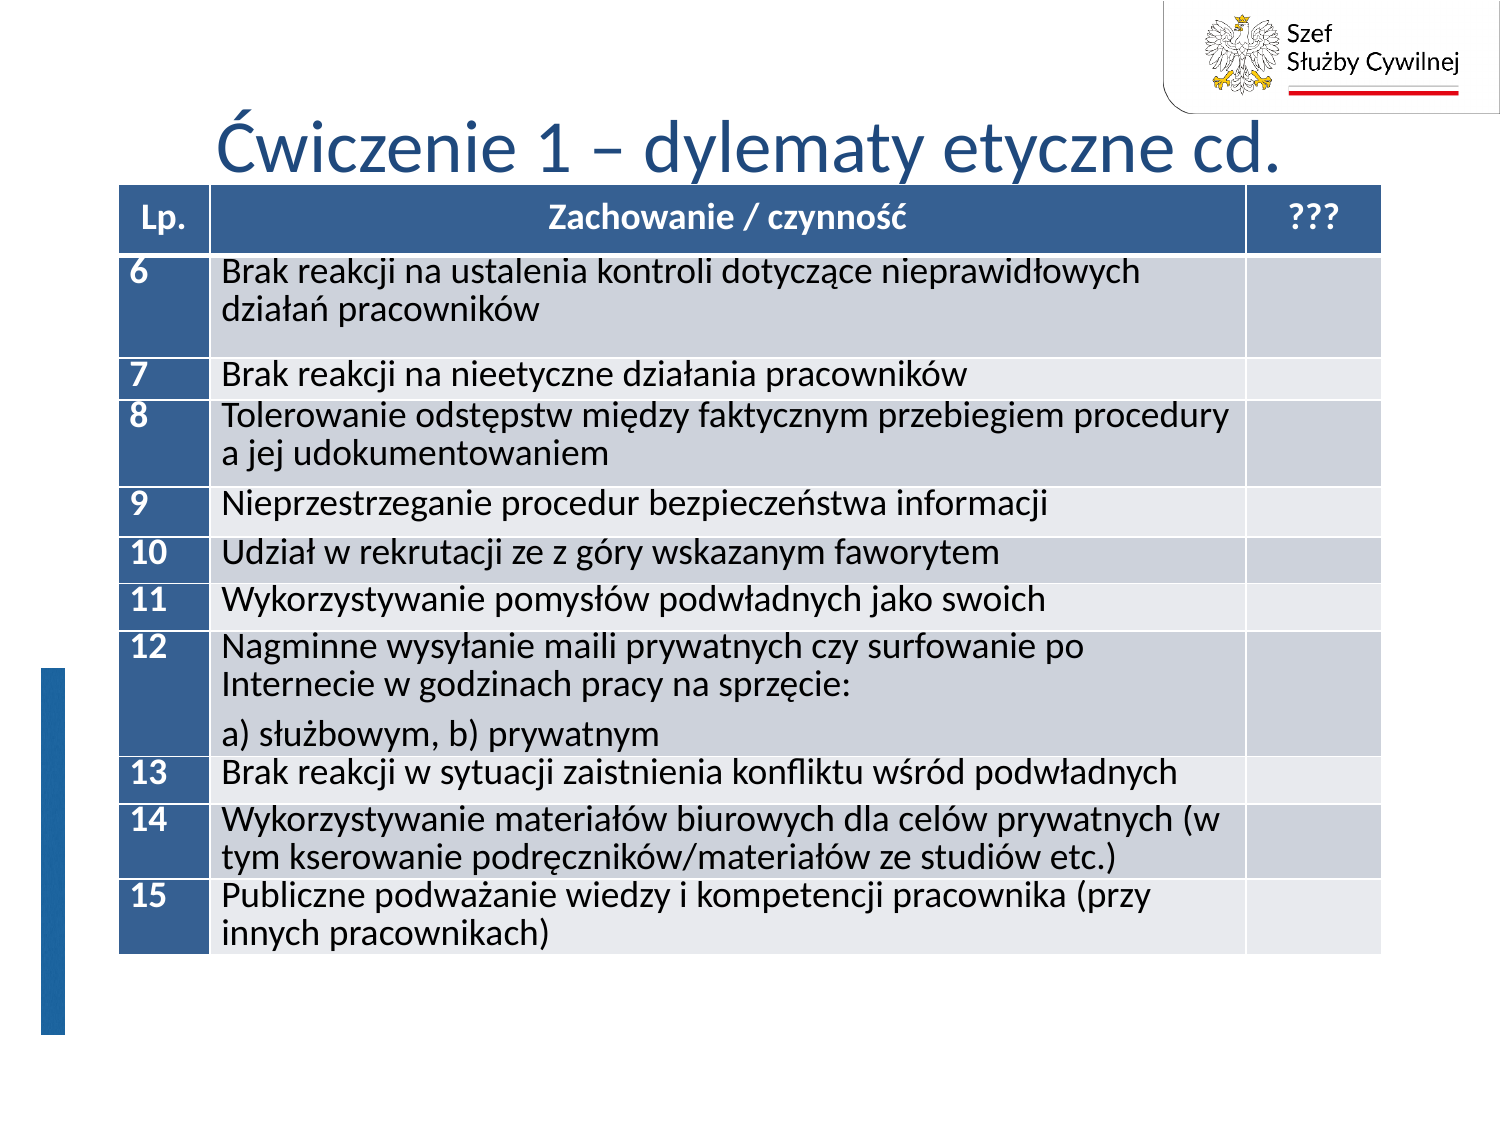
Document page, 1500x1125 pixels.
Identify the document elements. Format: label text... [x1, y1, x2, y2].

table_cell Nieprzestrzeganie procedur bezpieczeństwa informacji [211, 488, 1245, 536]
table_cell [1247, 401, 1381, 486]
table_cell 11 [119, 584, 209, 630]
table_cell Wykorzystywanie pomysłów podwładnych jako swoich [211, 584, 1245, 630]
table_cell [1247, 757, 1381, 803]
table_cell [1247, 584, 1381, 630]
picture [41, 668, 65, 1035]
table_cell Wykorzystywanie materiałów biurowych dla celów prywatnych (w tym kserowanie podręczników/materiałów ze studiów etc.) [211, 805, 1245, 878]
table_cell 13 [119, 757, 209, 803]
table_cell Udział w rekrutacji ze z góry wskazanym faworytem [211, 538, 1245, 583]
table_cell [1247, 538, 1381, 583]
table_cell Brak reakcji na nieetyczne działania pracowników [211, 359, 1245, 399]
table_cell 8 [119, 401, 209, 486]
table_header Zachowanie / czynność [211, 185, 1245, 253]
table_cell 6 [119, 258, 209, 357]
table_cell Nagminne wysyłanie maili prywatnych czy surfowanie po Internecie w godzinach pracy na sprzęcie: a) służbowym, b) prywatnym [211, 632, 1245, 756]
table_cell [1247, 805, 1381, 878]
title Ćwiczenie 1 – dylematy etyczne cd. [100, 90, 1400, 215]
table_header Lp. [119, 185, 209, 253]
table_cell [1247, 258, 1381, 357]
table_cell Brak reakcji w sytuacji zaistnienia konfliktu wśród podwładnych [211, 757, 1245, 803]
table_cell Brak reakcji na ustalenia kontroli dotyczące nieprawidłowych działań pracowników [211, 258, 1245, 357]
table_cell [1247, 488, 1381, 536]
table_cell 9 [119, 488, 209, 536]
table_cell Publiczne podważanie wiedzy i kompetencji pracownika (przy innych pracownikach) [211, 880, 1245, 954]
table_cell [1247, 880, 1381, 954]
table_cell 15 [119, 880, 209, 954]
table_header ??? [1247, 185, 1381, 253]
table_cell 14 [119, 805, 209, 878]
picture [1163, 0, 1500, 114]
table_cell 10 [119, 538, 209, 583]
table_cell 12 [119, 632, 209, 756]
table_cell [1247, 632, 1381, 756]
table_cell 7 [119, 359, 209, 399]
table_cell Tolerowanie odstępstw między faktycznym przebiegiem procedury a jej udokumentowaniem [211, 401, 1245, 486]
table_cell [1247, 359, 1381, 399]
